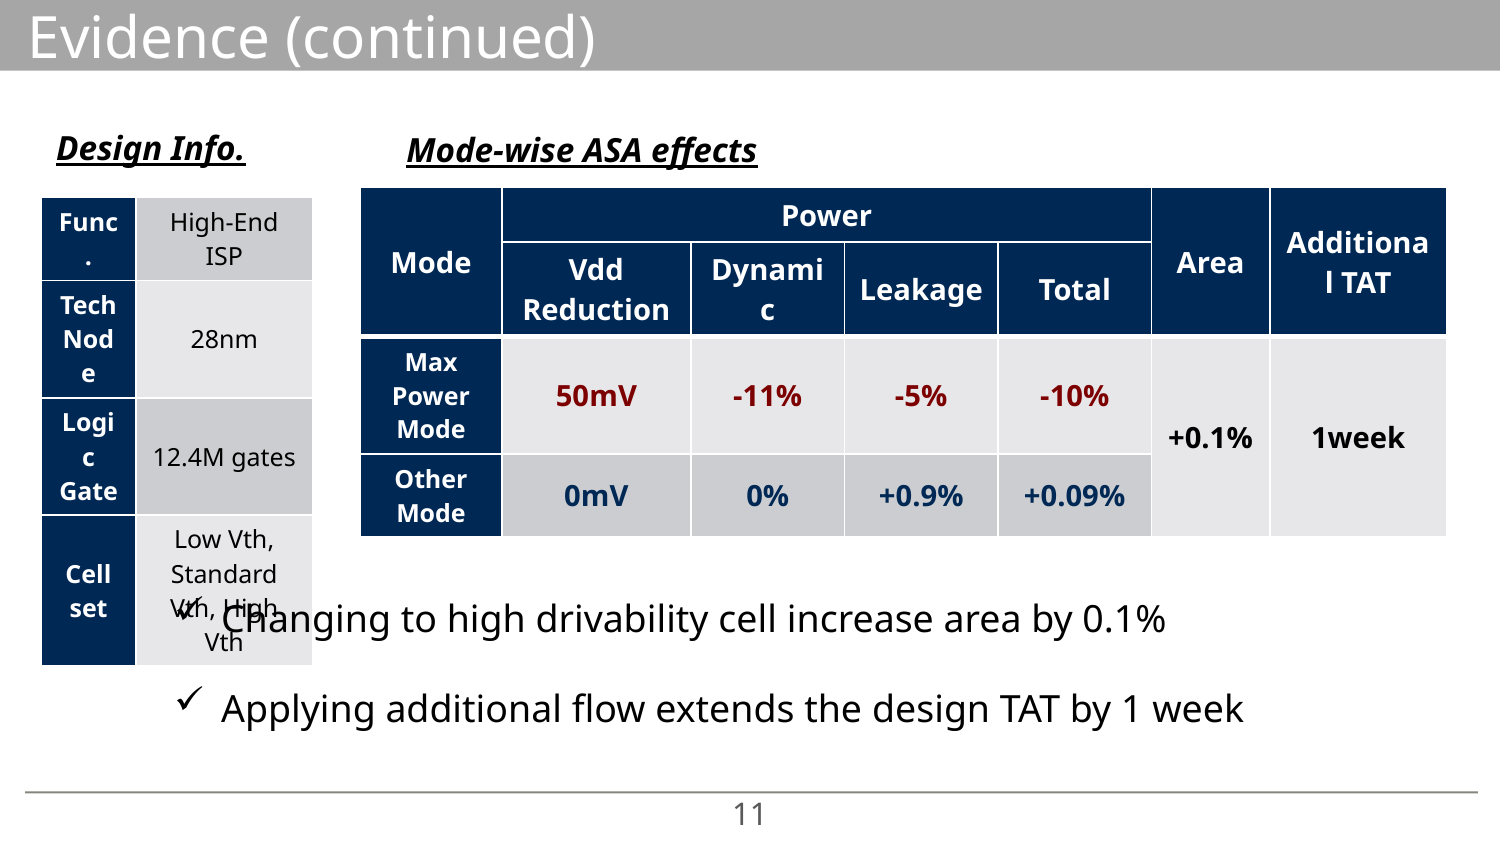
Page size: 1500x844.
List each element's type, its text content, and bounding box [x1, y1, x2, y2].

table_header Additional TAT [1271, 188, 1446, 334]
table_cell +0.9% [845, 455, 997, 536]
table_header Power [503, 188, 1151, 241]
table_cell 1week [1271, 339, 1446, 536]
text_box Design Info. [41, 120, 309, 175]
table_cell Logic Gate [42, 399, 135, 514]
table_cell Leakage [845, 243, 997, 334]
table_cell Max Power Mode [361, 339, 501, 453]
table_header High-End ISP [137, 198, 312, 280]
text_box Mode-wise ASA effects [391, 122, 1376, 177]
table_cell 28nm [137, 281, 312, 397]
table_header Func. [42, 198, 135, 280]
table_header Area [1152, 188, 1269, 334]
table_cell Other Mode [361, 455, 501, 536]
table_header Mode [361, 188, 501, 334]
table_cell Low Vth, Standard Vth, High Vth [137, 516, 312, 665]
table_cell 12.4M gates [137, 399, 312, 514]
table_cell +0.09% [999, 455, 1151, 536]
title Evidence (continued) [27, 4, 1478, 65]
table_cell -5% [845, 339, 997, 453]
table_cell -11% [692, 339, 844, 453]
text_box Changing to high drivability cell increase area by 0.1% Applying additional flow extends the design TAT by 1 week [159, 587, 1282, 737]
table_cell 0mV [503, 455, 690, 536]
table_cell Vdd Reduction [503, 243, 690, 334]
table_cell -10% [999, 339, 1151, 453]
table_cell +0.1% [1152, 339, 1269, 536]
table_cell Tech Node [42, 281, 135, 397]
table_cell Cell set [42, 516, 135, 665]
table_cell Dynamic [692, 243, 844, 334]
table_cell 0% [692, 455, 844, 536]
table_cell 50mV [503, 339, 690, 453]
table_cell Total [999, 243, 1151, 334]
